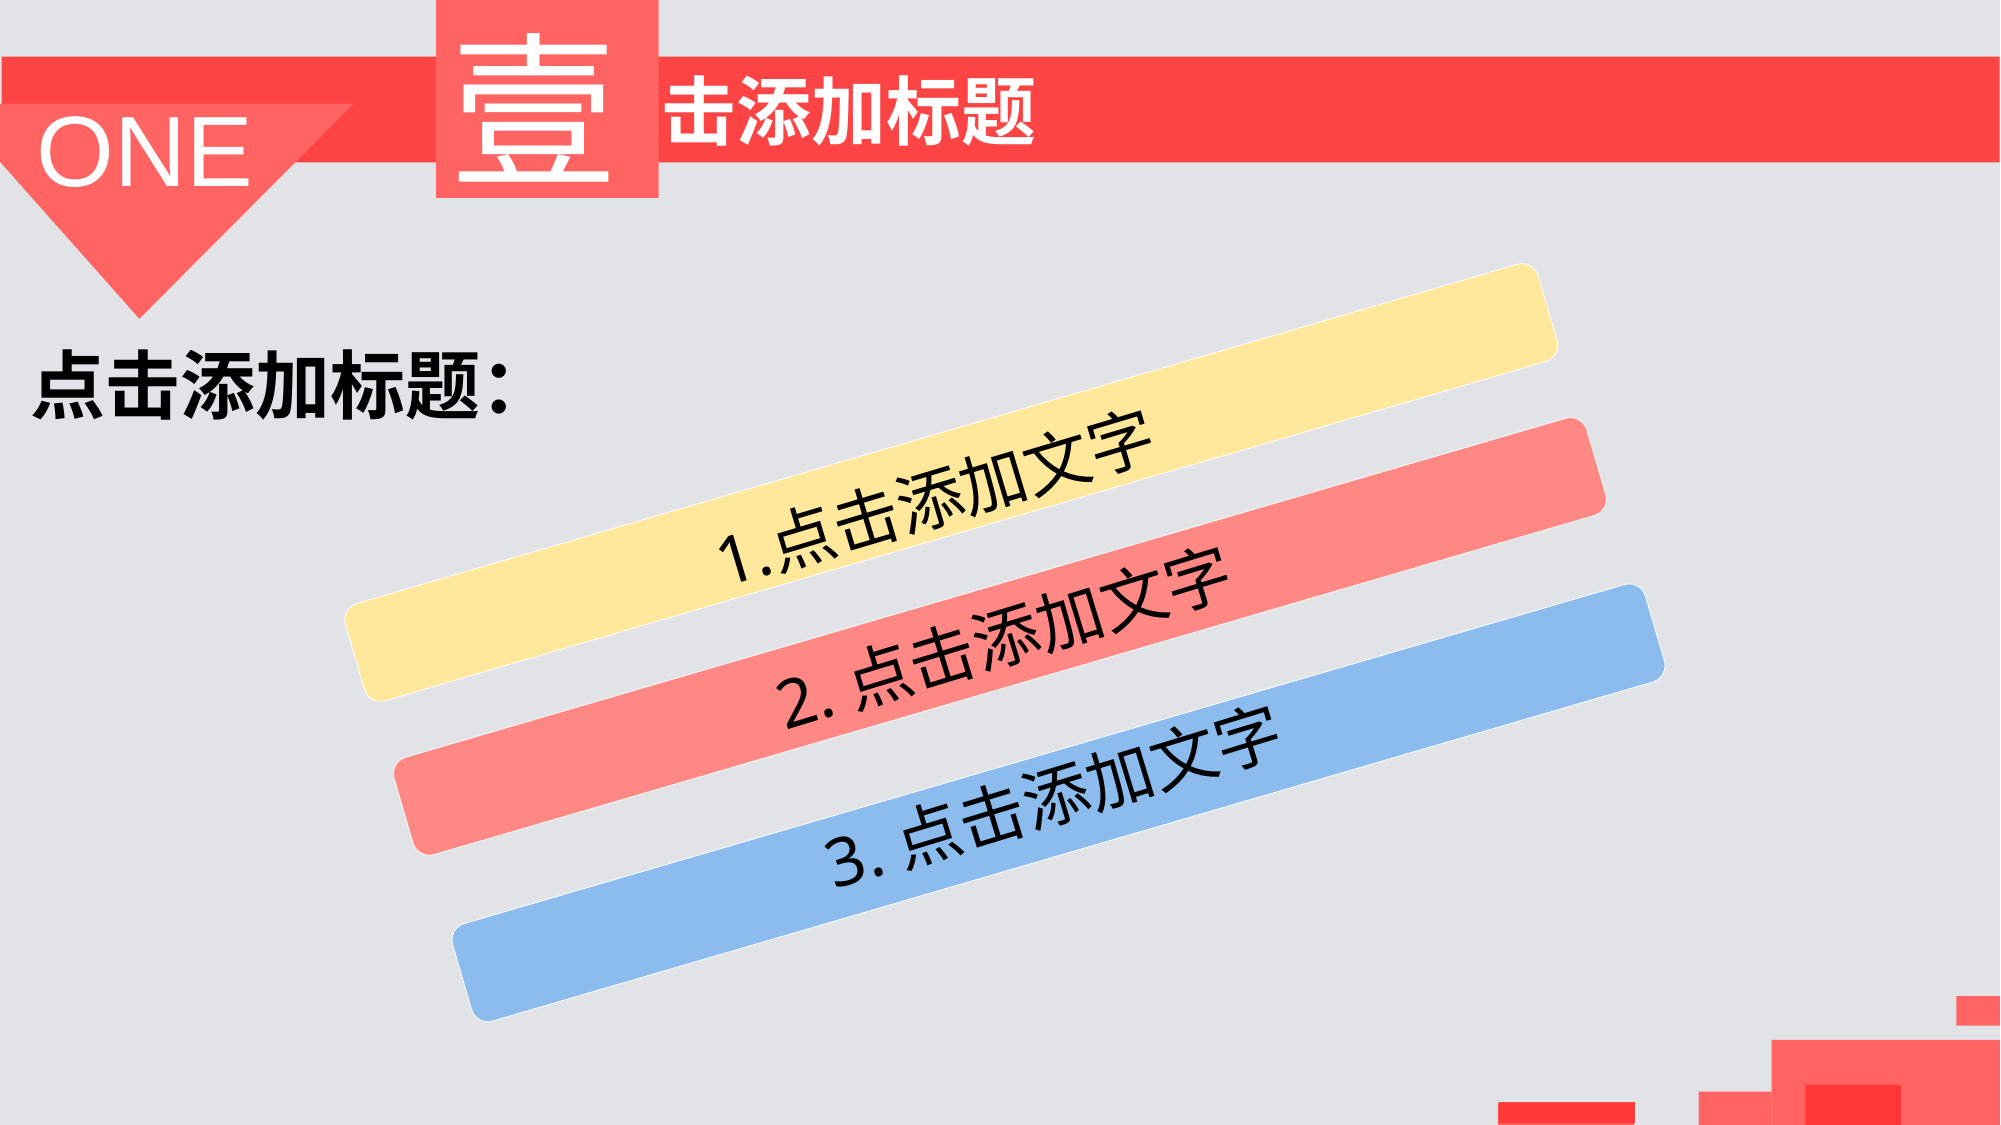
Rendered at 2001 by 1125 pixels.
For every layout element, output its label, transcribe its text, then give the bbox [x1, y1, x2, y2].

text_box [1784, 1083, 1881, 1125]
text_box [0, 0, 2000, 319]
text_box [1698, 1091, 1772, 1125]
text_box 点击添加标题： [15, 330, 571, 526]
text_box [378, 585, 1622, 688]
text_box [436, 747, 1681, 854]
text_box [329, 431, 1573, 623]
text_box [1498, 1102, 1635, 1124]
text_box [1771, 1039, 2000, 1125]
text_box [1956, 996, 2000, 1026]
text_box [1805, 1084, 1901, 1125]
